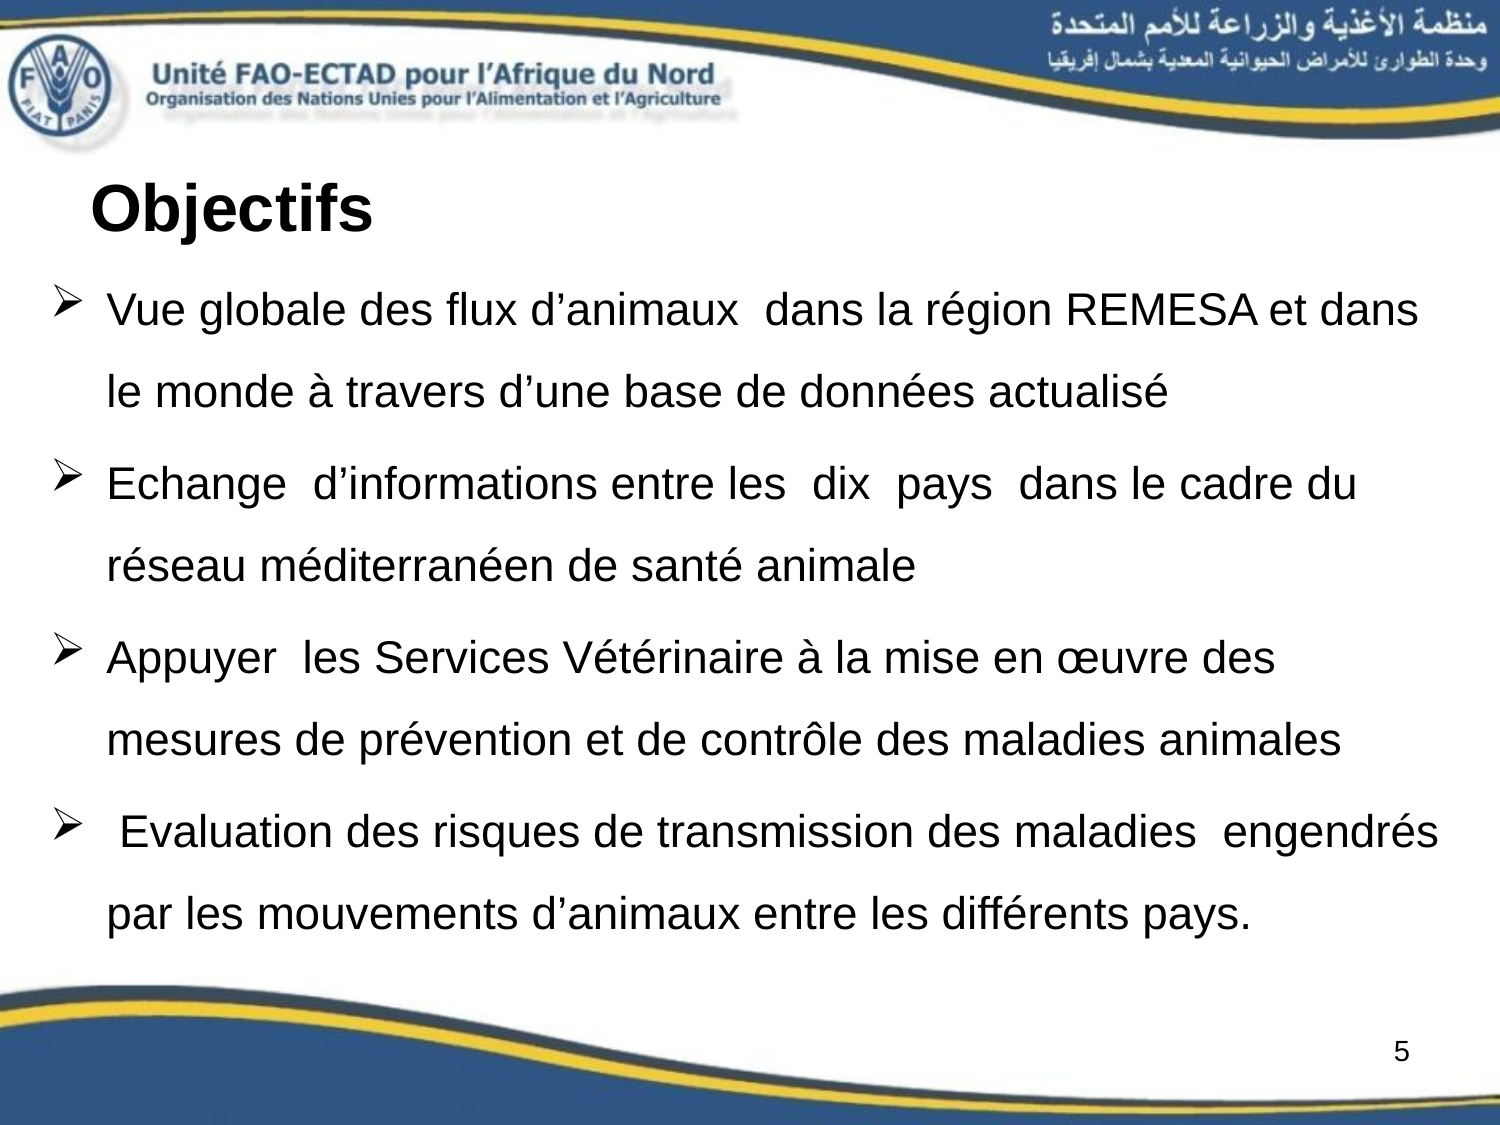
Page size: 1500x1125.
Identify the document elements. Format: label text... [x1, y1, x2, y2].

list Vue globale des flux d’animaux dans la région REMESA et dans le monde à travers d’une base de données actualisé Echange d’informations entre les dix pays dans le cadre du réseau méditerranéen de santé animale Appuyer les Services Vétérinaire à la mise en œuvre des mesures de prévention et de contrôle des maladies animales Evaluation des risques de transmission des maladies engendrés par les mouvements d’animaux entre les différents pays. [34, 190, 1477, 929]
slide_number 5 [1074, 1024, 1426, 1103]
title Objectifs [74, 152, 1426, 190]
picture [0, 0, 1500, 1125]
